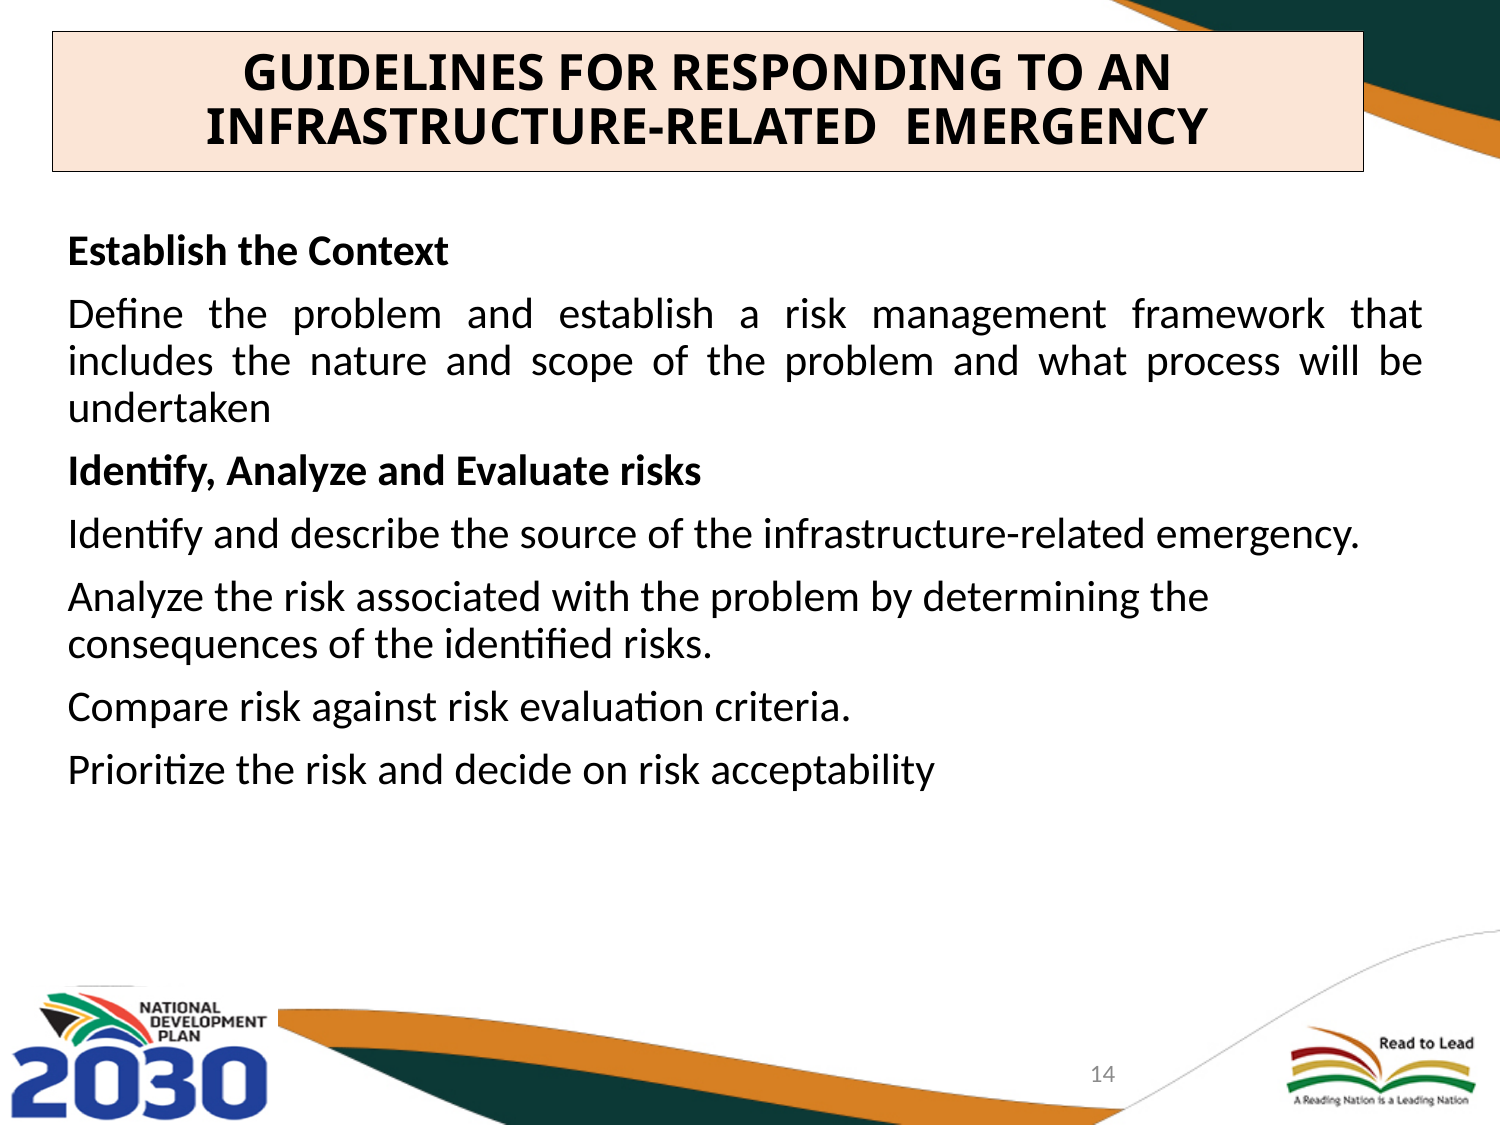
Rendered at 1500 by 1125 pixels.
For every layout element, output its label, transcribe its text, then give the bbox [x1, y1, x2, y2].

text_box Establish the Context Define the problem and establish a risk management framework that includes the nature and scope of the problem and what process will be undertaken Identify, Analyze and Evaluate risks Identify and describe the source of the infrastructure-related emergency. Analyze the risk associated with the problem by determining the consequences of the identified risks. Compare risk against risk evaluation criteria. Prioritize the risk and decide on risk acceptability [52, 219, 1440, 951]
picture [0, 0, 1500, 1125]
text_box GUIDELINES FOR RESPONDING TO AN INFRASTRUCTURE-RELATED EMERGENCY [52, 30, 1364, 172]
slide_number 14 [1074, 1042, 1425, 1103]
